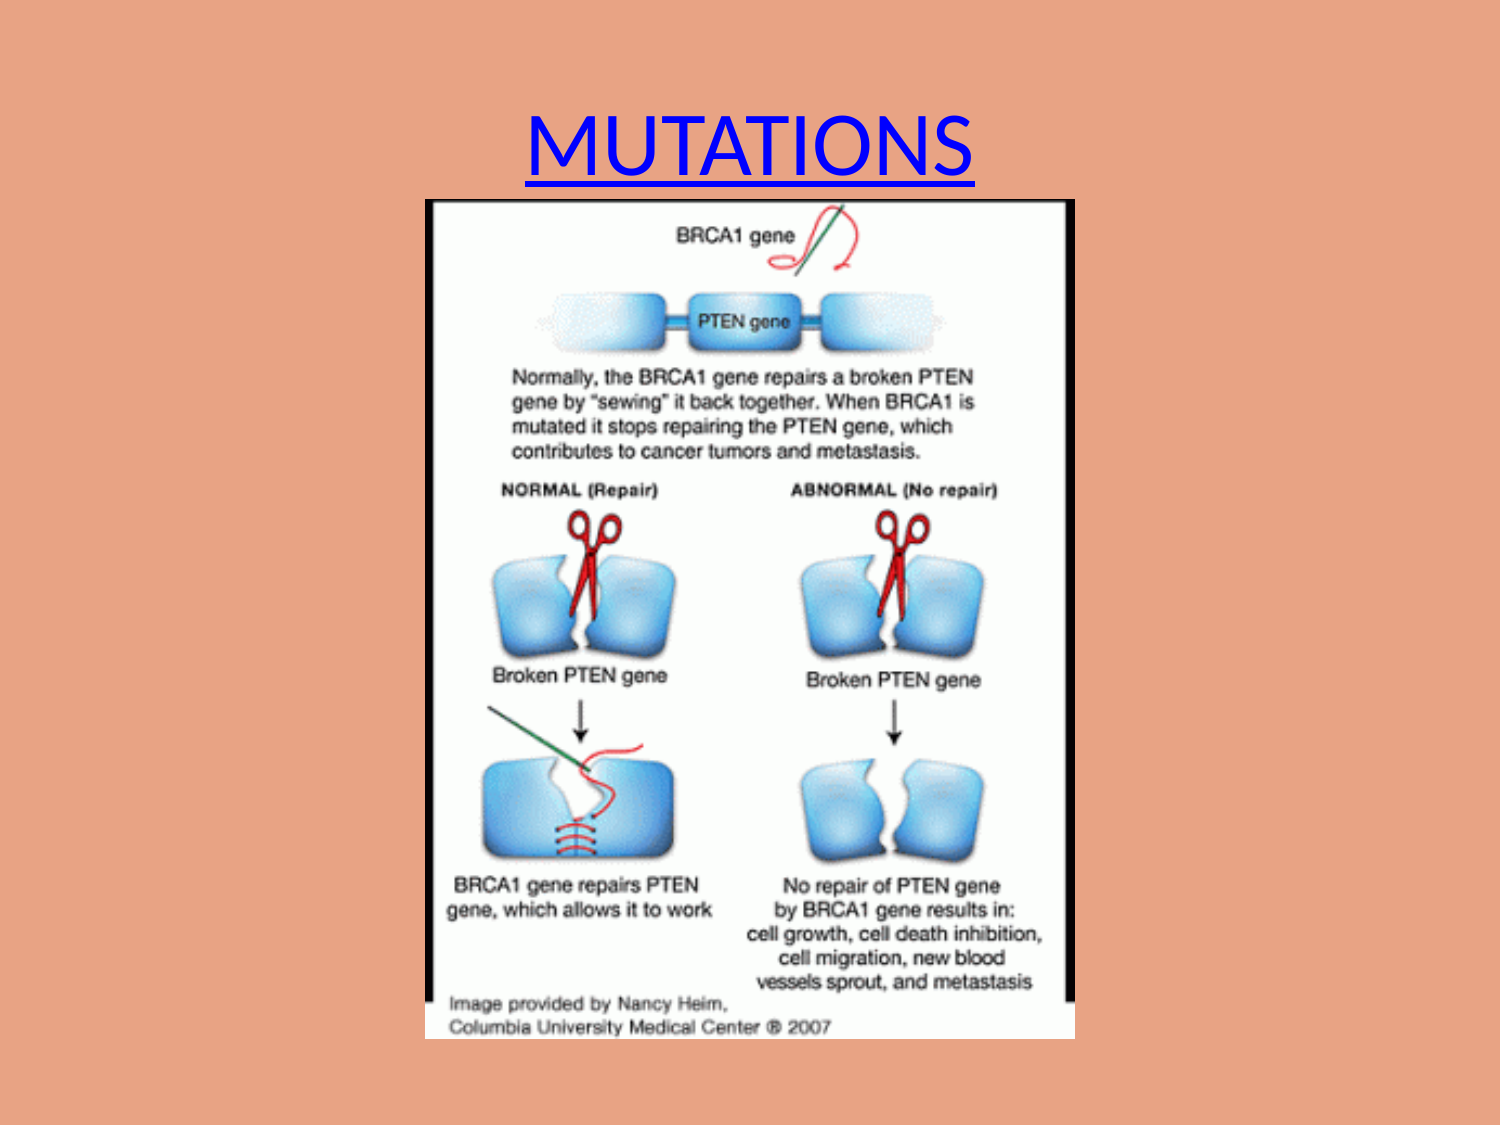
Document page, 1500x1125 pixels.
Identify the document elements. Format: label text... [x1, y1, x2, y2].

title MUTATIONS [75, 45, 1425, 233]
picture [424, 199, 1076, 1039]
